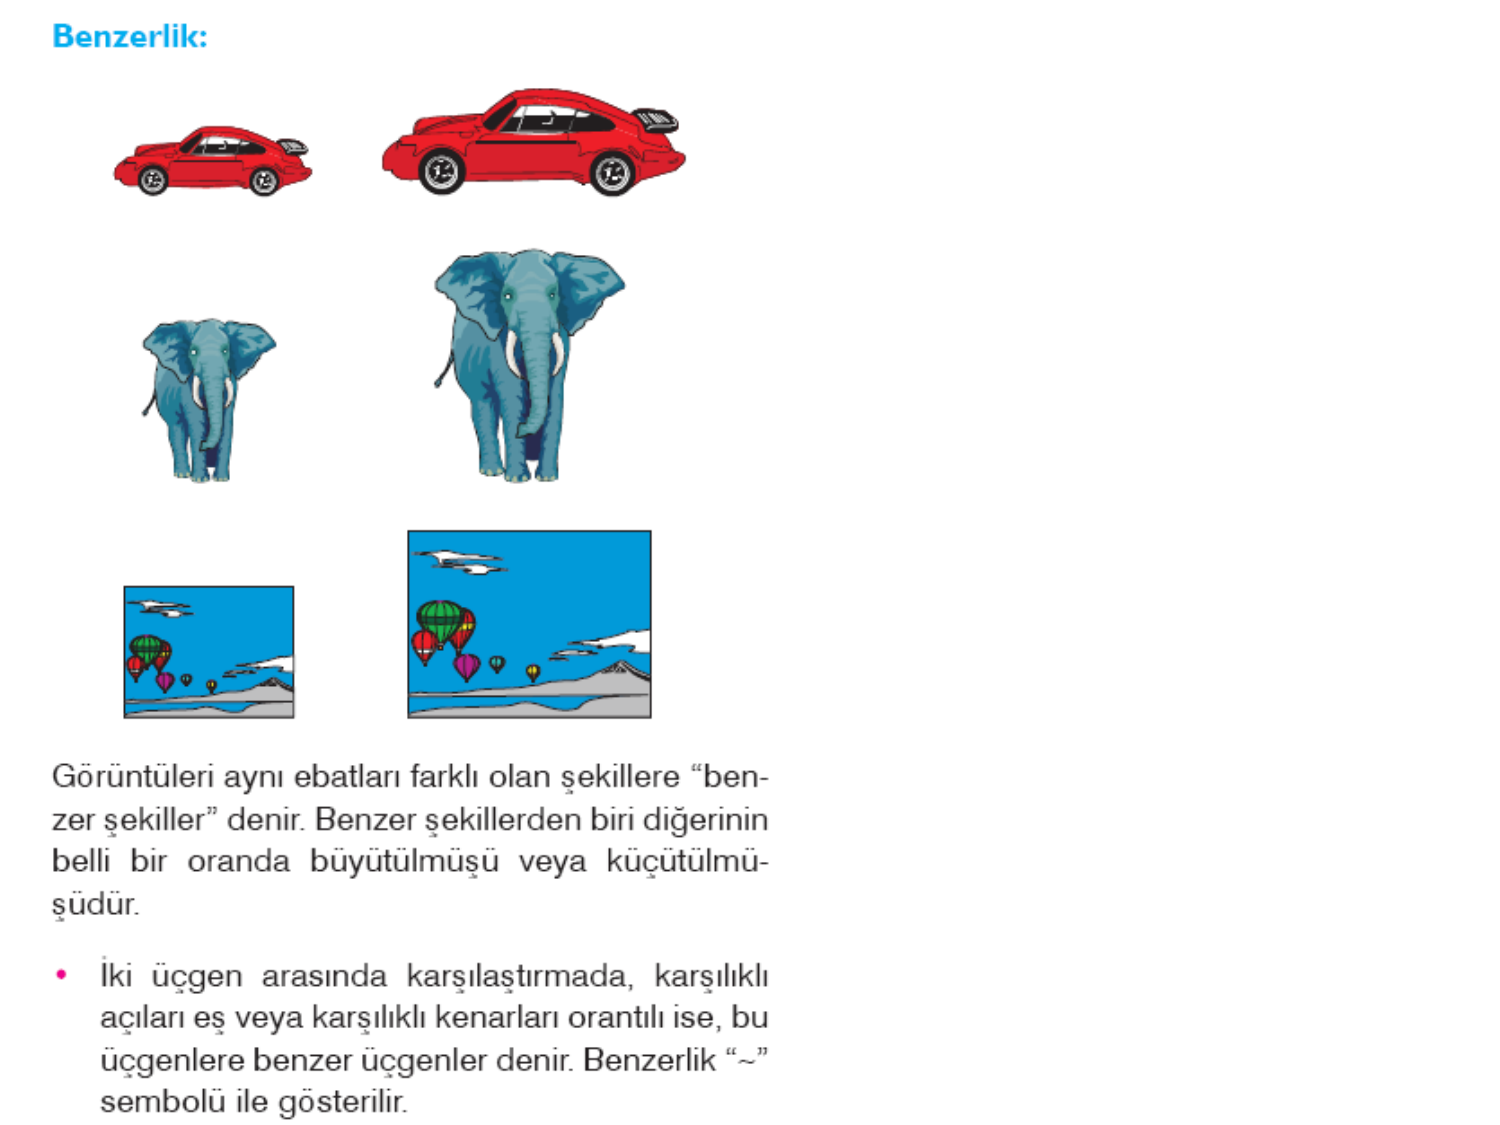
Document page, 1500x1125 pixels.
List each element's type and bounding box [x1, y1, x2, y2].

picture [0, 0, 785, 1125]
